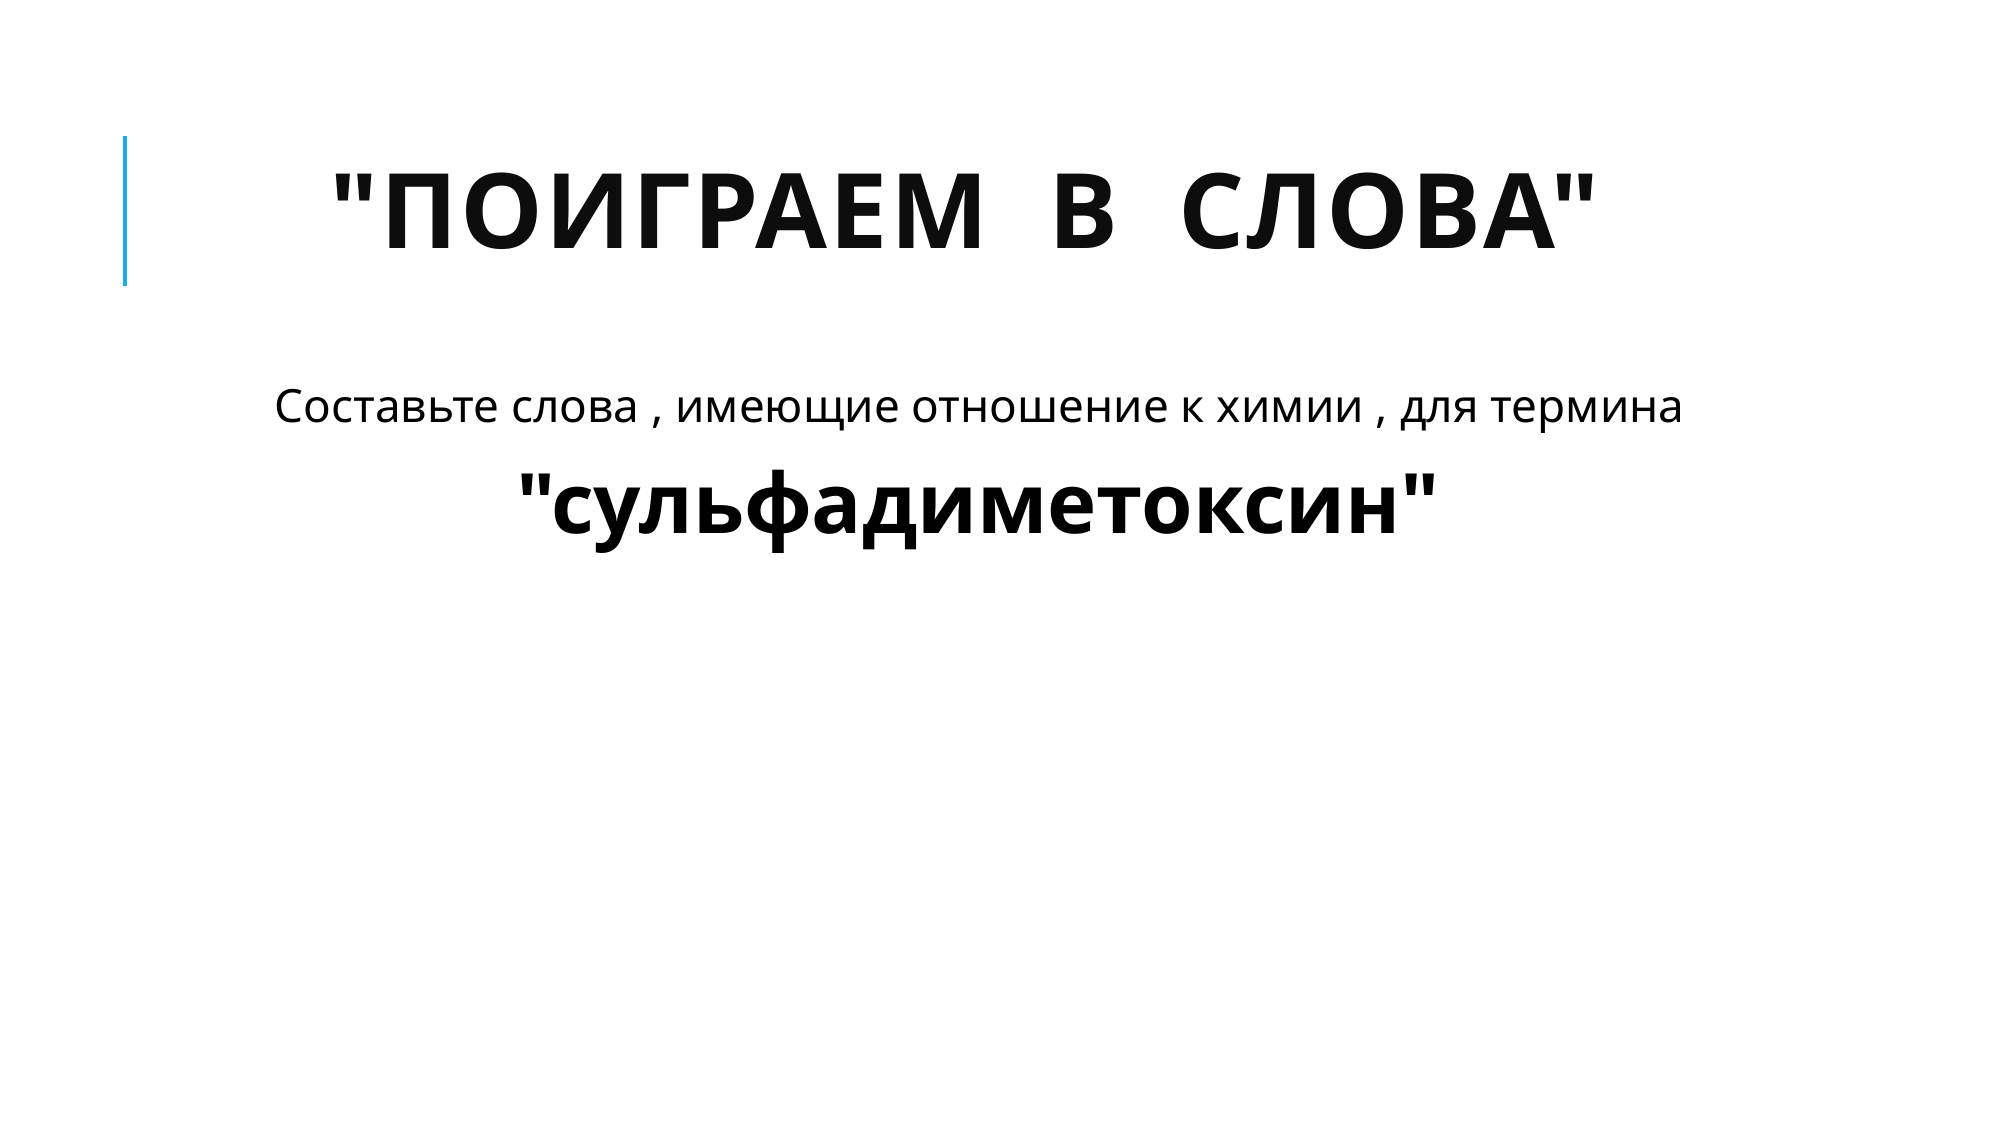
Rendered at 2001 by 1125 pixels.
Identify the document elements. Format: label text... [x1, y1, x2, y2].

list Составьте слова , имеющие отношение к химии , для термина "сульфадиметоксин" [168, 375, 1763, 1035]
title "ПОИГРАЕМ В СЛОВА" [168, 96, 1763, 342]
